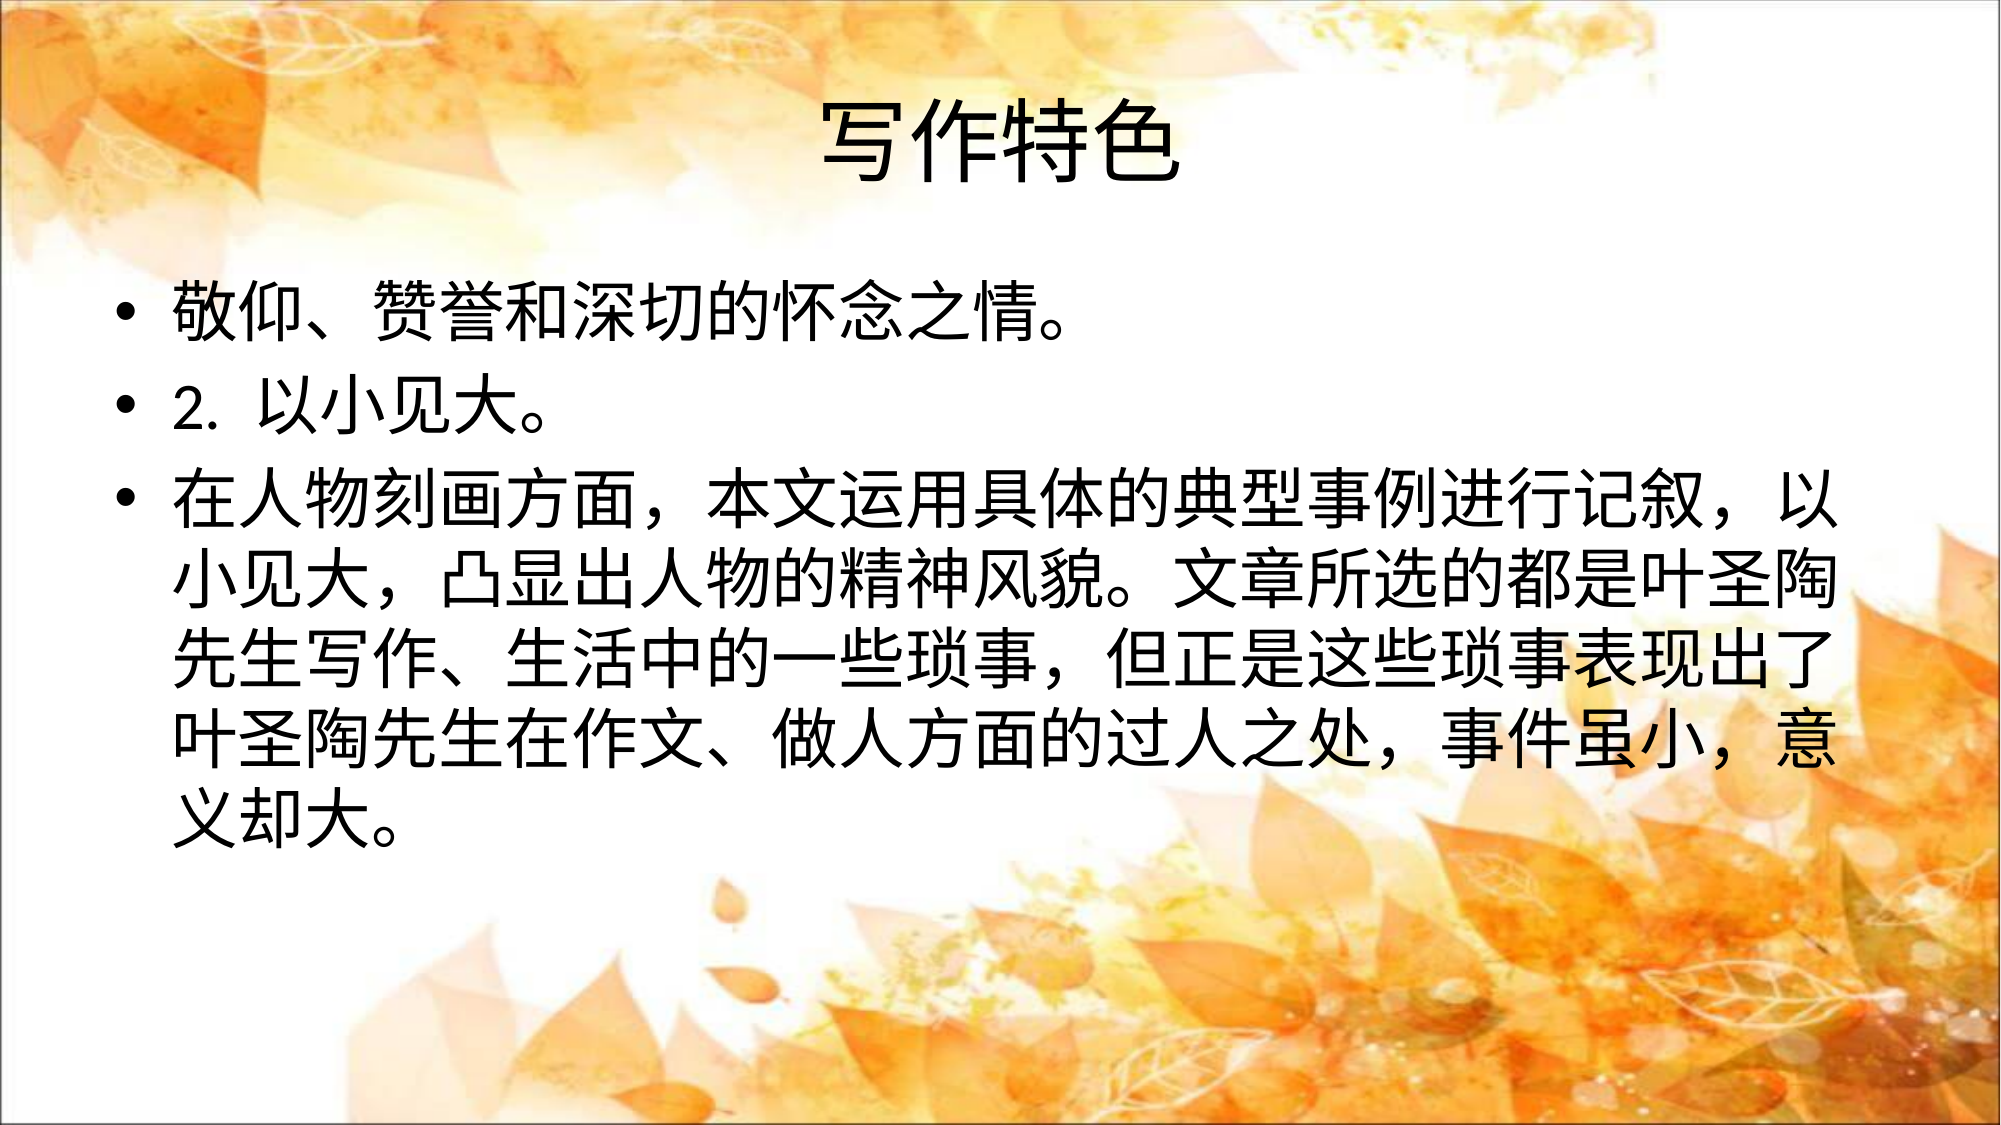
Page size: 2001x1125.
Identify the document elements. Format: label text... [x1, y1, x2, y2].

title 写作特色 [99, 45, 1900, 233]
list 敬仰、赞誉和深切的怀念之情。 2. 以小见大。 在人物刻画方面，本文运用具体的典型事例进行记叙，以小见大，凸显出人物的精神风貌。文章所选的都是叶圣陶先生写作、生活中的一些琐事，但正是这些琐事表现出了叶圣陶先生在作文、做人方面的过人之处，事件虽小，意义却大。 [99, 262, 1900, 1005]
picture [0, 0, 2001, 1125]
